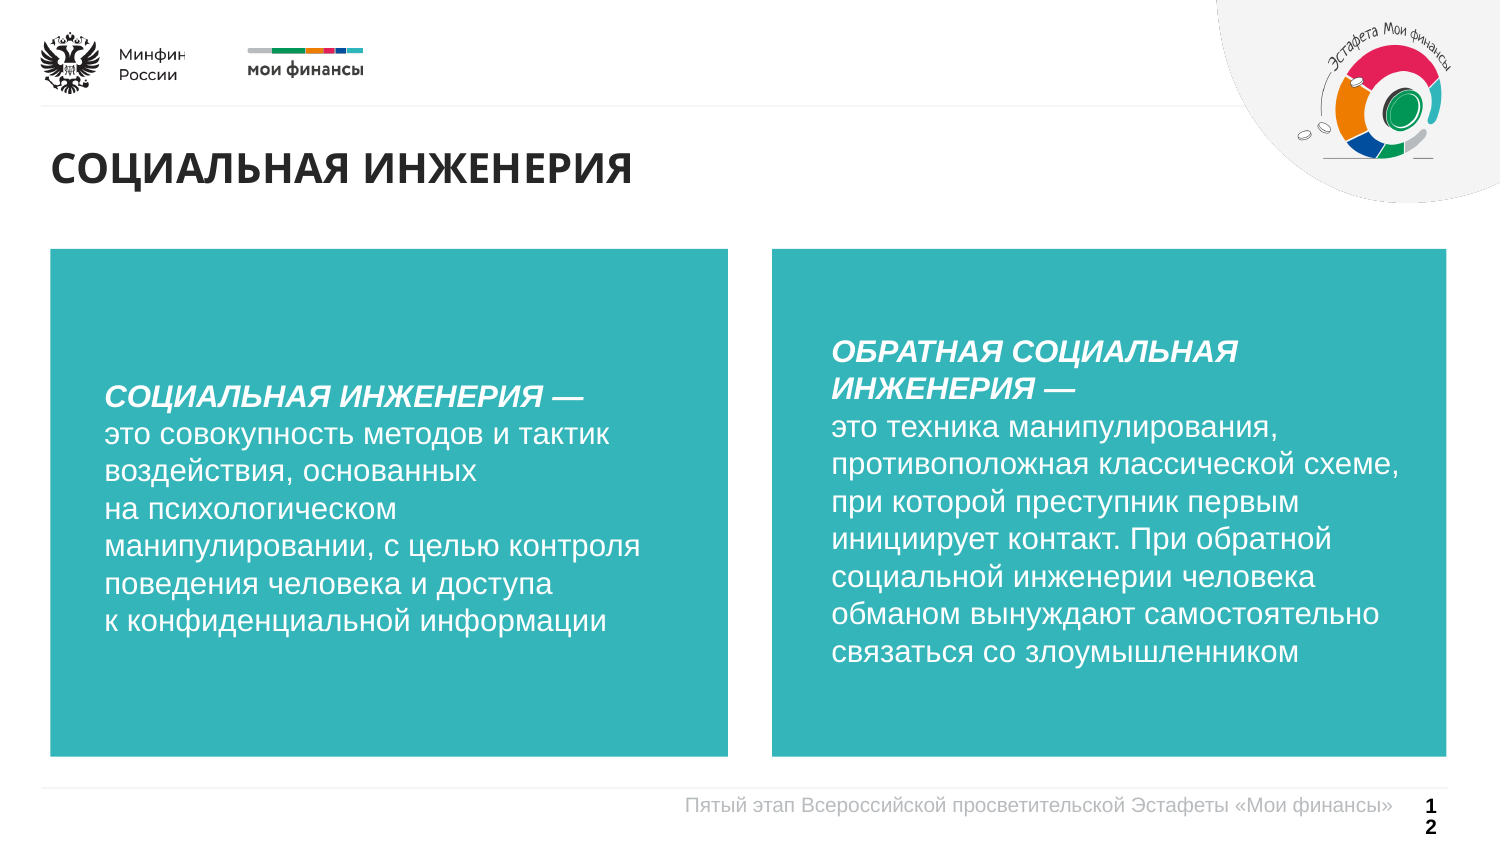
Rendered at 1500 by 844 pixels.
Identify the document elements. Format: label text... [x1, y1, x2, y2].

picture [1216, 0, 1500, 203]
slide_number 12 [1416, 783, 1447, 827]
title СОЦИАЛЬНАЯ ИНЖЕНЕРИЯ [50, 142, 877, 202]
text_box СОЦИАЛЬНАЯ ИНЖЕНЕРИЯ — это совокупность методов и тактик воздействия, основанных на психологическом манипулировании, с целью контроля поведения человека и доступа к конфиденциальной информации [104, 375, 674, 651]
text_box ОБРАТНАЯ СОЦИАЛЬНАЯ ИНЖЕНЕРИЯ — это техника манипулирования, противоположная классической схеме, при которой преступник первым инициирует контакт. При обратной социальной инженерии человека обманом вынуждают самостоятельно связаться со злоумышленником [831, 331, 1409, 718]
text_box [772, 248, 1447, 757]
text_box [50, 248, 728, 757]
